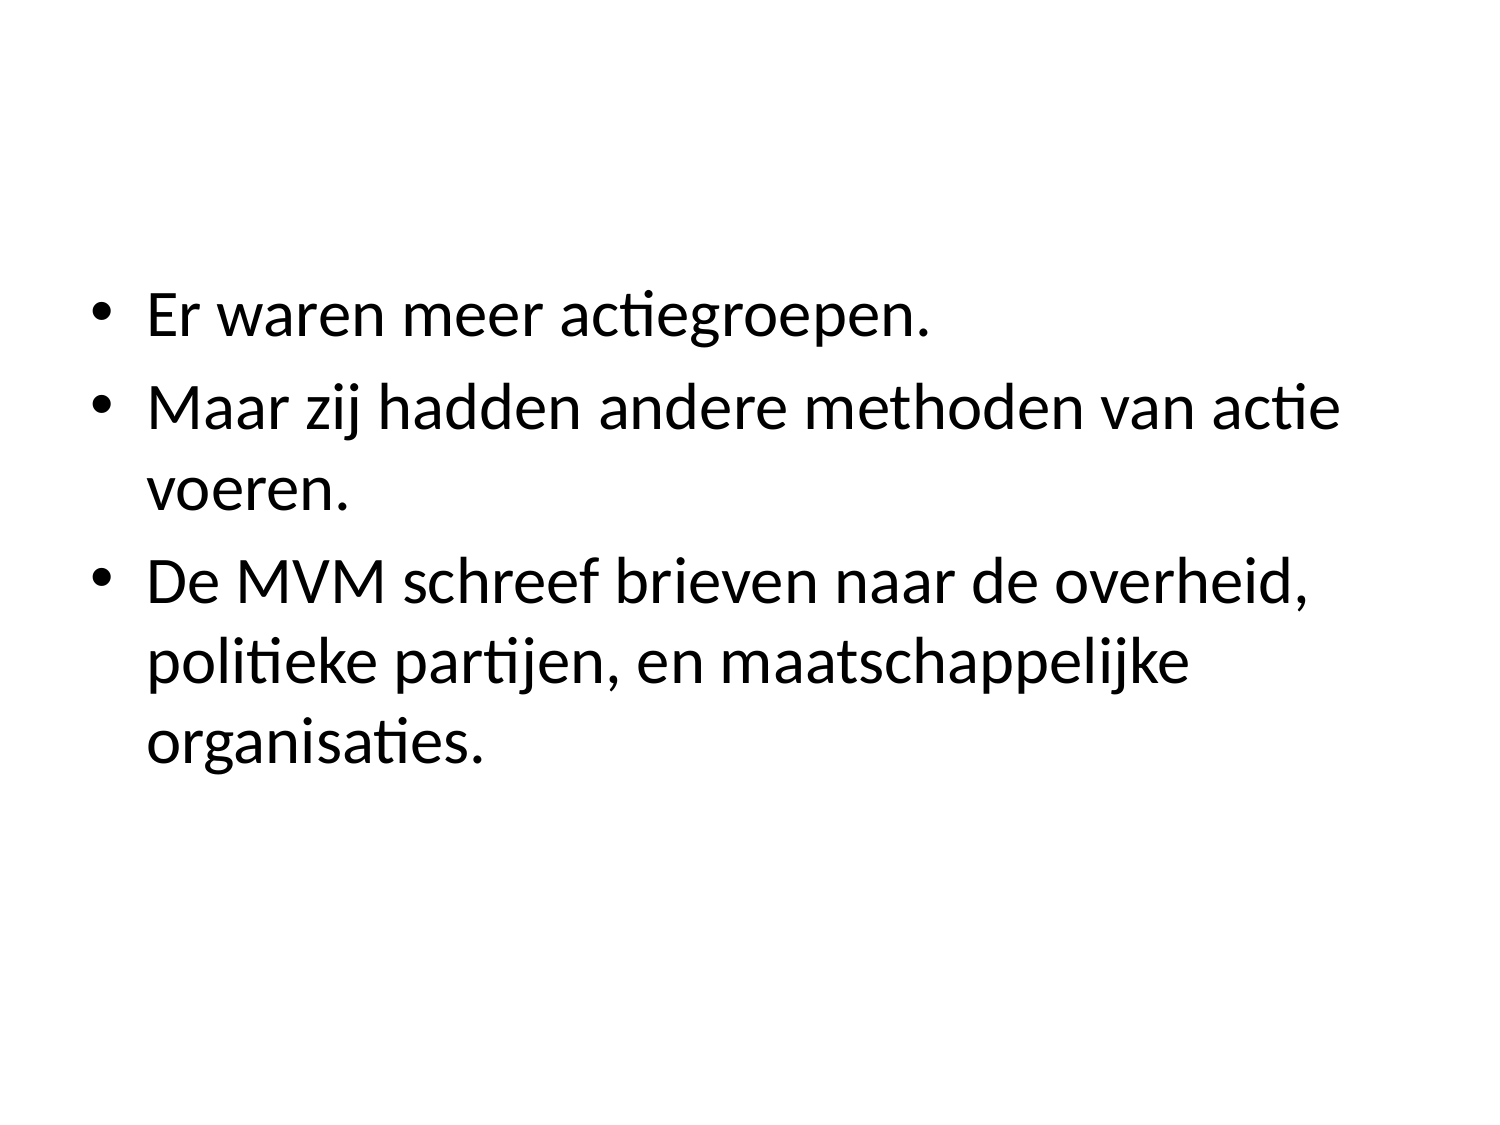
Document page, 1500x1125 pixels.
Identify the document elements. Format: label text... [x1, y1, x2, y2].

list Er waren meer actiegroepen. Maar zij hadden andere methoden van actie voeren. De MVM schreef brieven naar de overheid, politieke partijen, en maatschappelijke organisaties. [75, 262, 1425, 1005]
